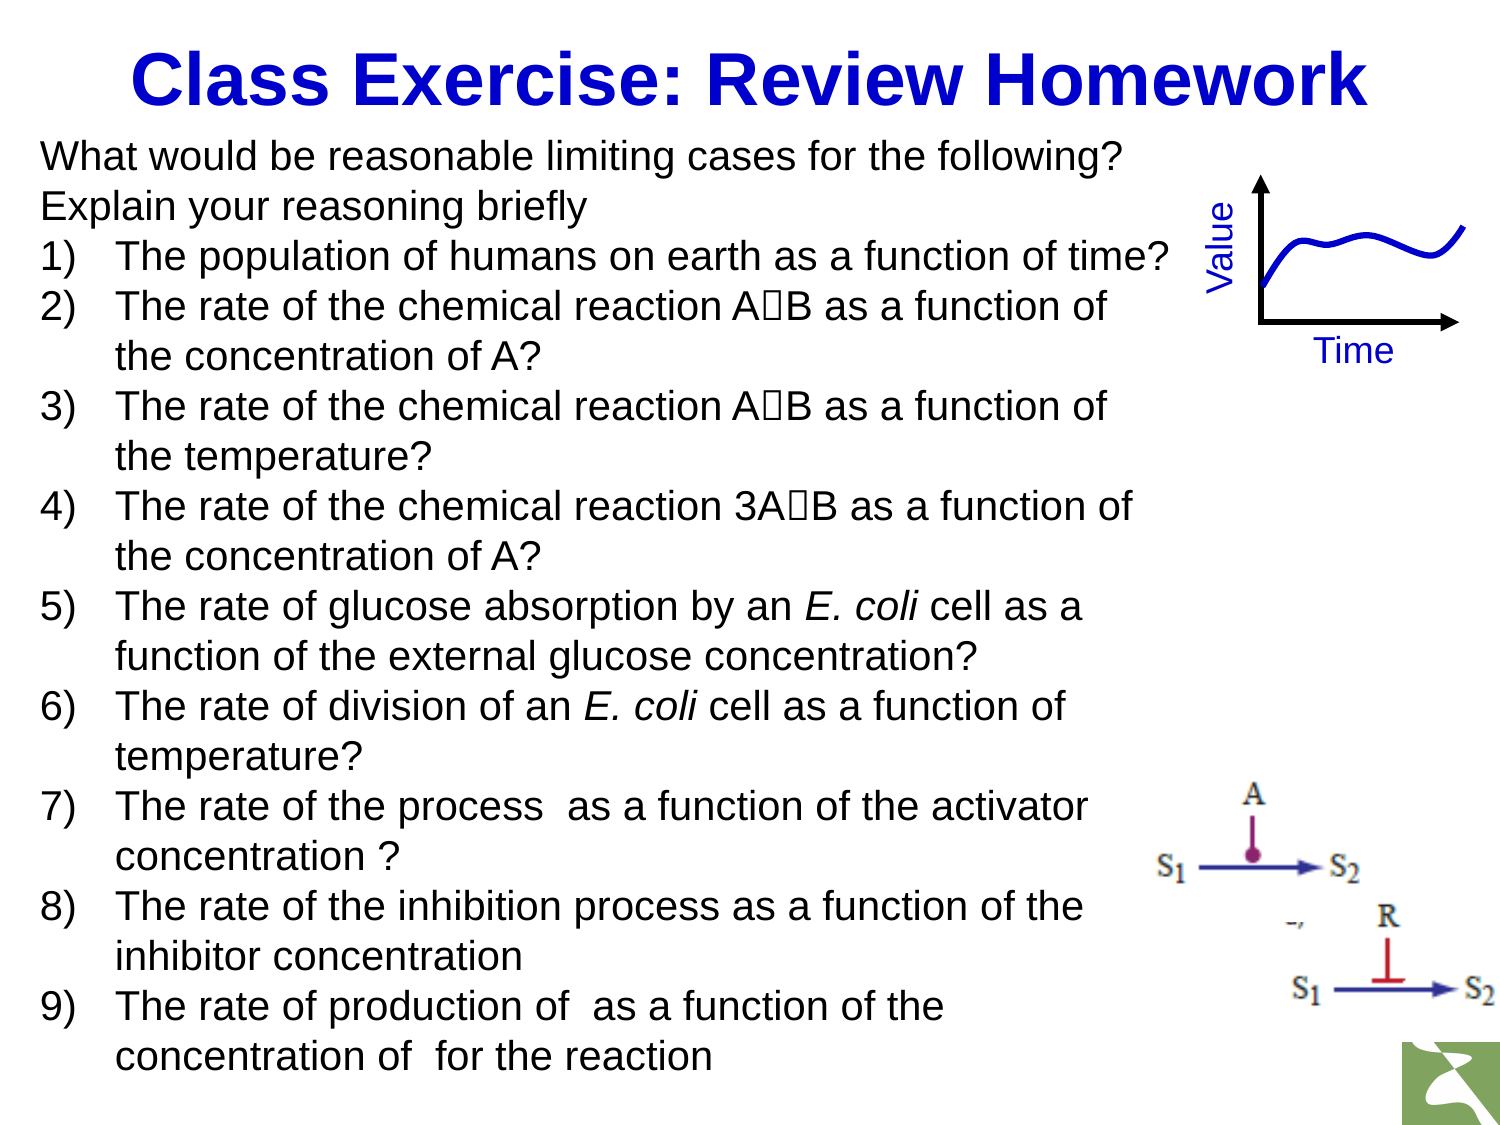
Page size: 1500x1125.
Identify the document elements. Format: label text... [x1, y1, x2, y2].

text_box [1187, 174, 1464, 379]
title Class Exercise: Review Homework [0, 6, 1500, 145]
picture [1152, 758, 1500, 1125]
